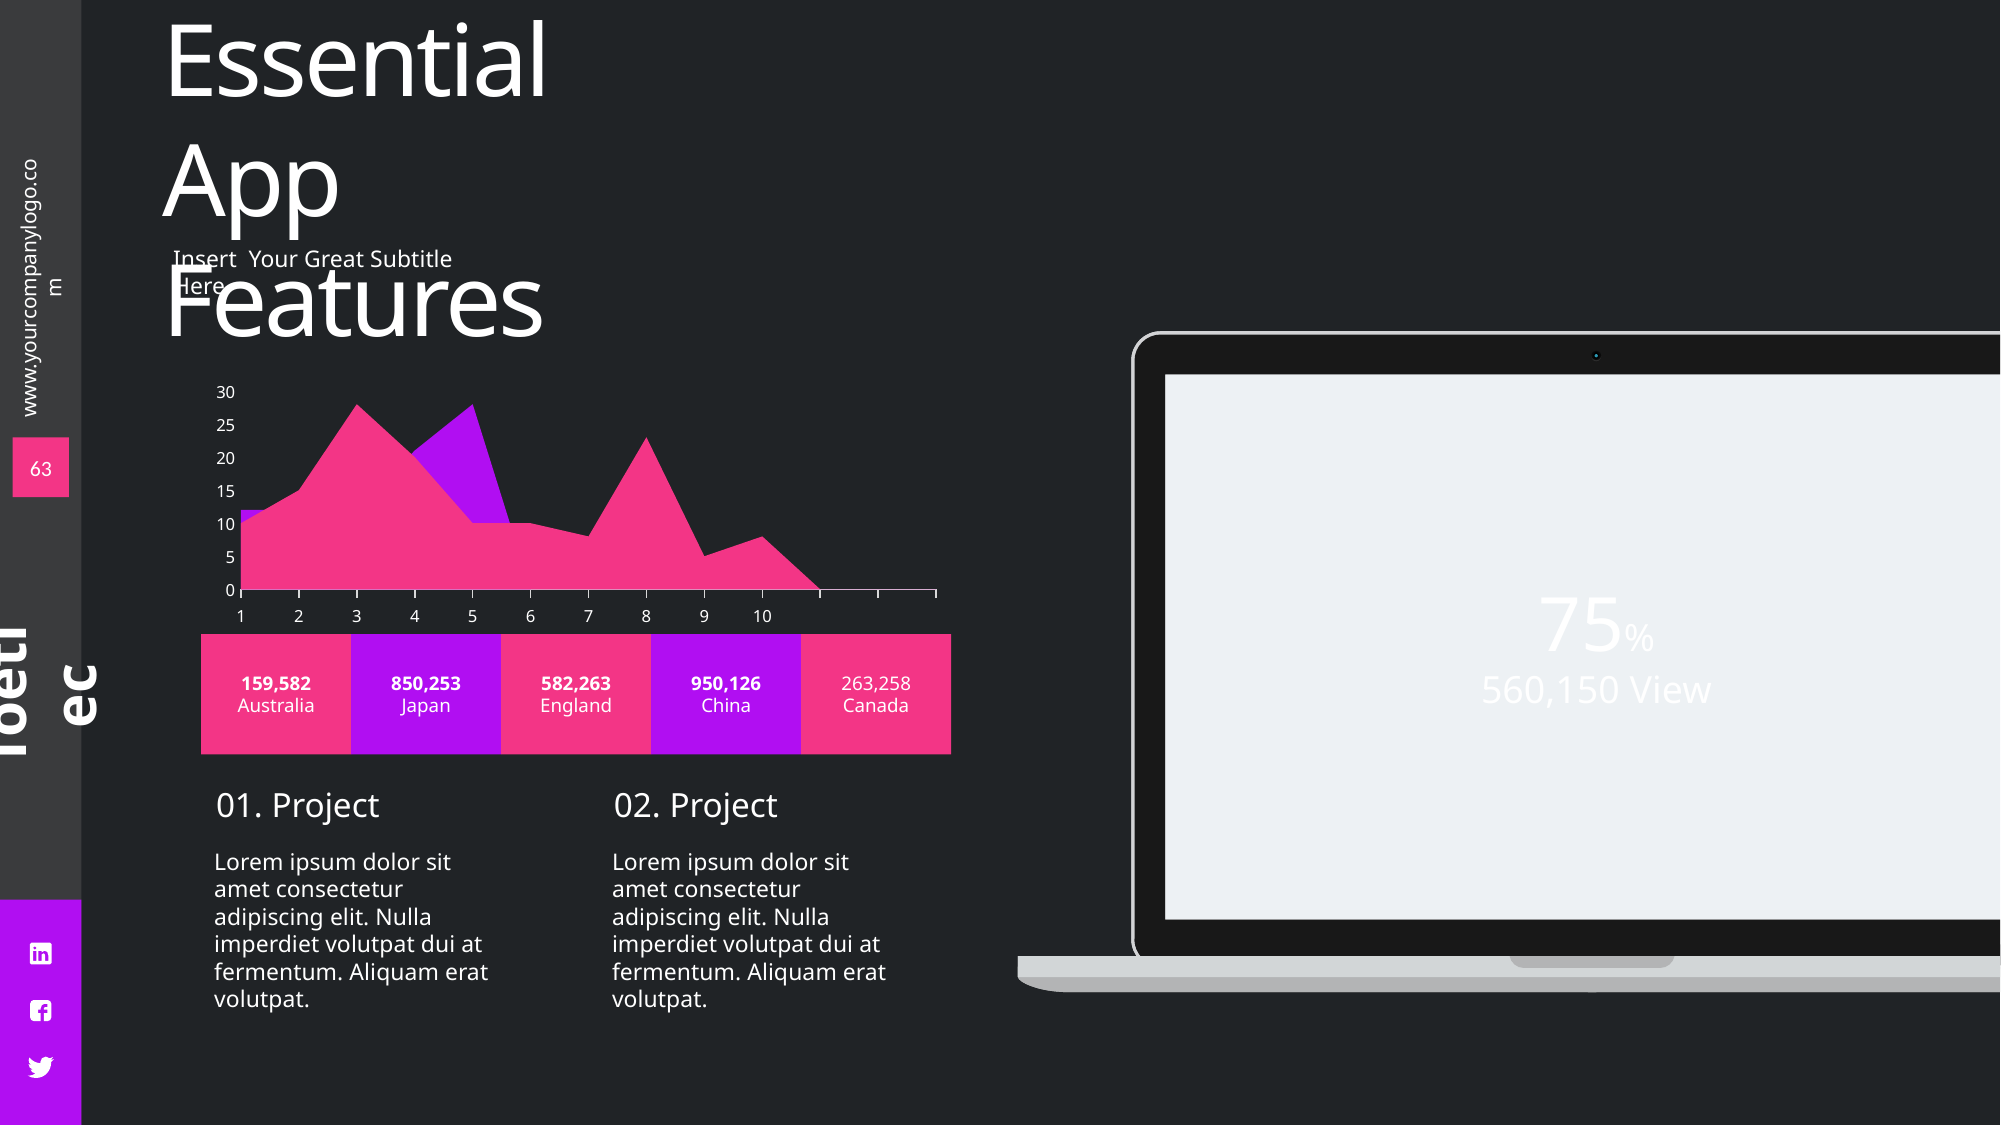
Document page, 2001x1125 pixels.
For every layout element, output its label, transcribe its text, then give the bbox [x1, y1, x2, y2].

text_box 582,263 England [500, 633, 650, 755]
text_box 01. Project [201, 755, 423, 840]
text_box Lorem ipsum dolor sit amet consectetur adipiscing elit. Nulla imperdiet volutpat dui at fermentum. Aliquam erat volutpat. [199, 840, 512, 1020]
slide_number 63 [12, 437, 69, 498]
chart [201, 374, 952, 633]
text_box 263,258 Canada [800, 633, 952, 755]
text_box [1017, 331, 2000, 993]
text_box 950,126 China [650, 633, 800, 755]
text_box 02. Project [598, 755, 821, 840]
text_box 159,582 Australia [200, 633, 350, 755]
text_box Essential App Features [147, 116, 677, 236]
text_box Lorem ipsum dolor sit amet consectetur adipiscing elit. Nulla imperdiet volutpat dui at fermentum. Aliquam erat volutpat. [597, 840, 910, 1020]
picture [1160, 365, 2000, 924]
text_box Insert Your Great Subtitle Here [158, 237, 512, 307]
text_box 850,253 Japan [350, 633, 500, 755]
